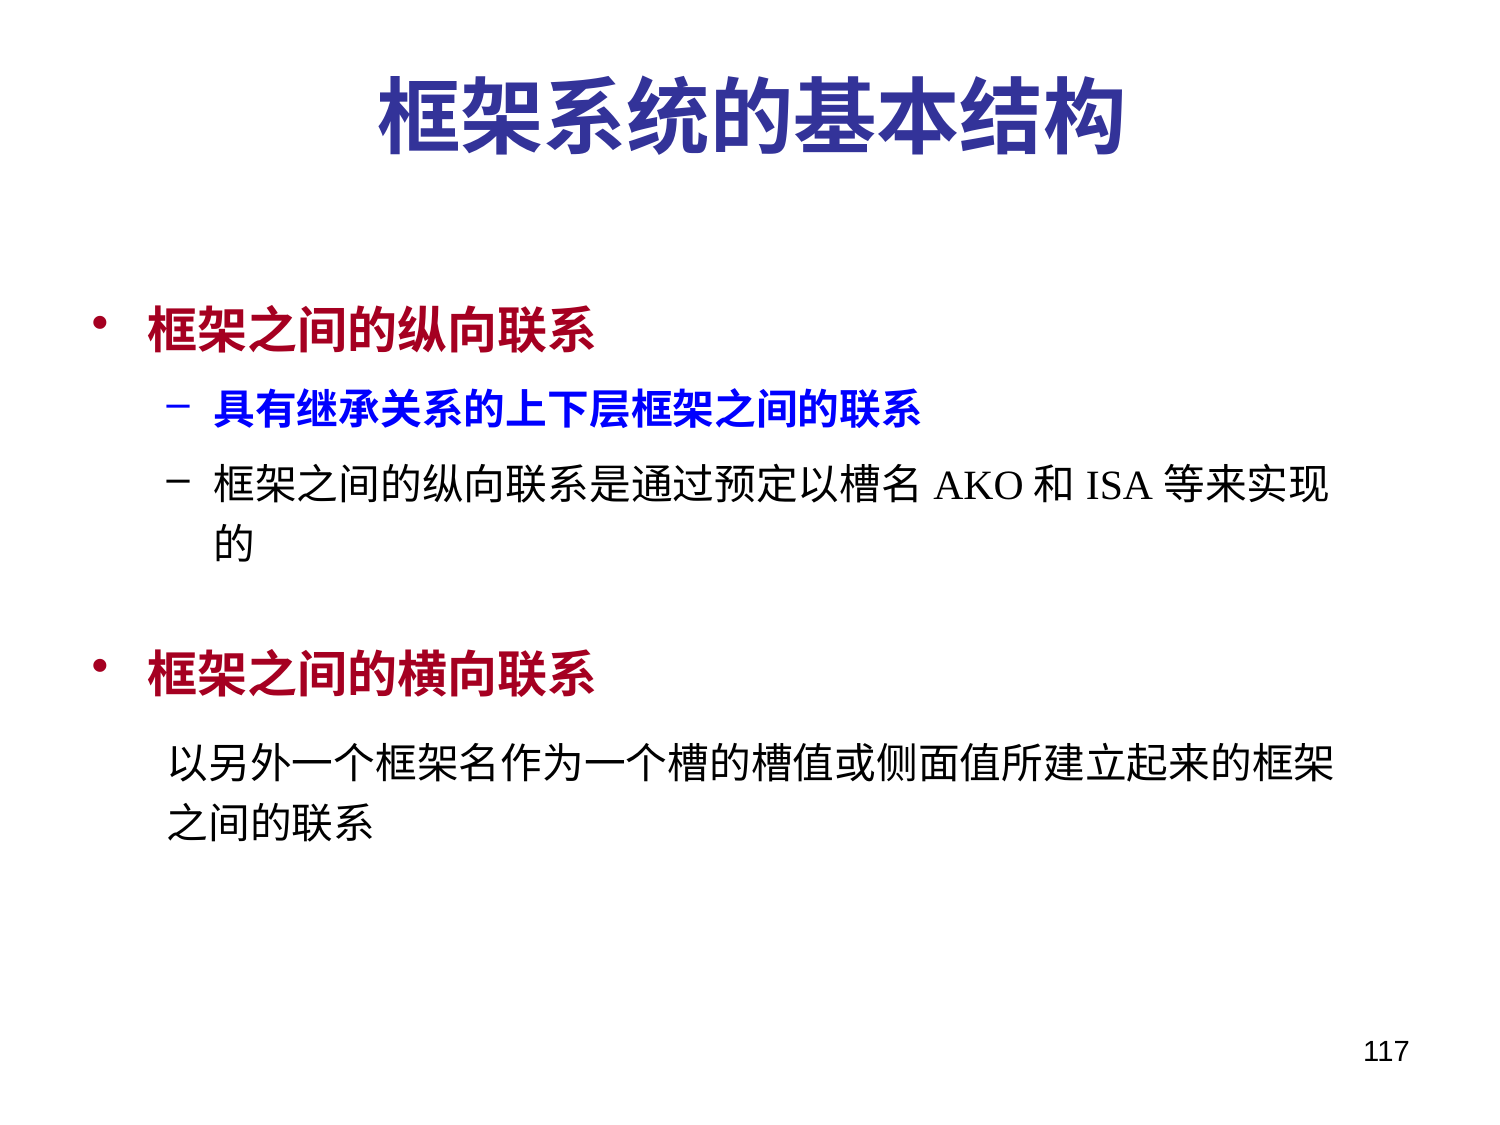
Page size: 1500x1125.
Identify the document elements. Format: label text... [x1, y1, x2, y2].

title 框架系统的基本结构 [76, 31, 1427, 197]
slide_number 117 [1074, 1024, 1425, 1103]
list 框架之间的纵向联系 具有继承关系的上下层框架之间的联系 框架之间的纵向联系是通过预定以槽名AKO和ISA等来实现的 框架之间的横向联系 以另外一个框架名作为一个槽的槽值或侧面值所建立起来的框架之间的联系 [76, 278, 1359, 1006]
